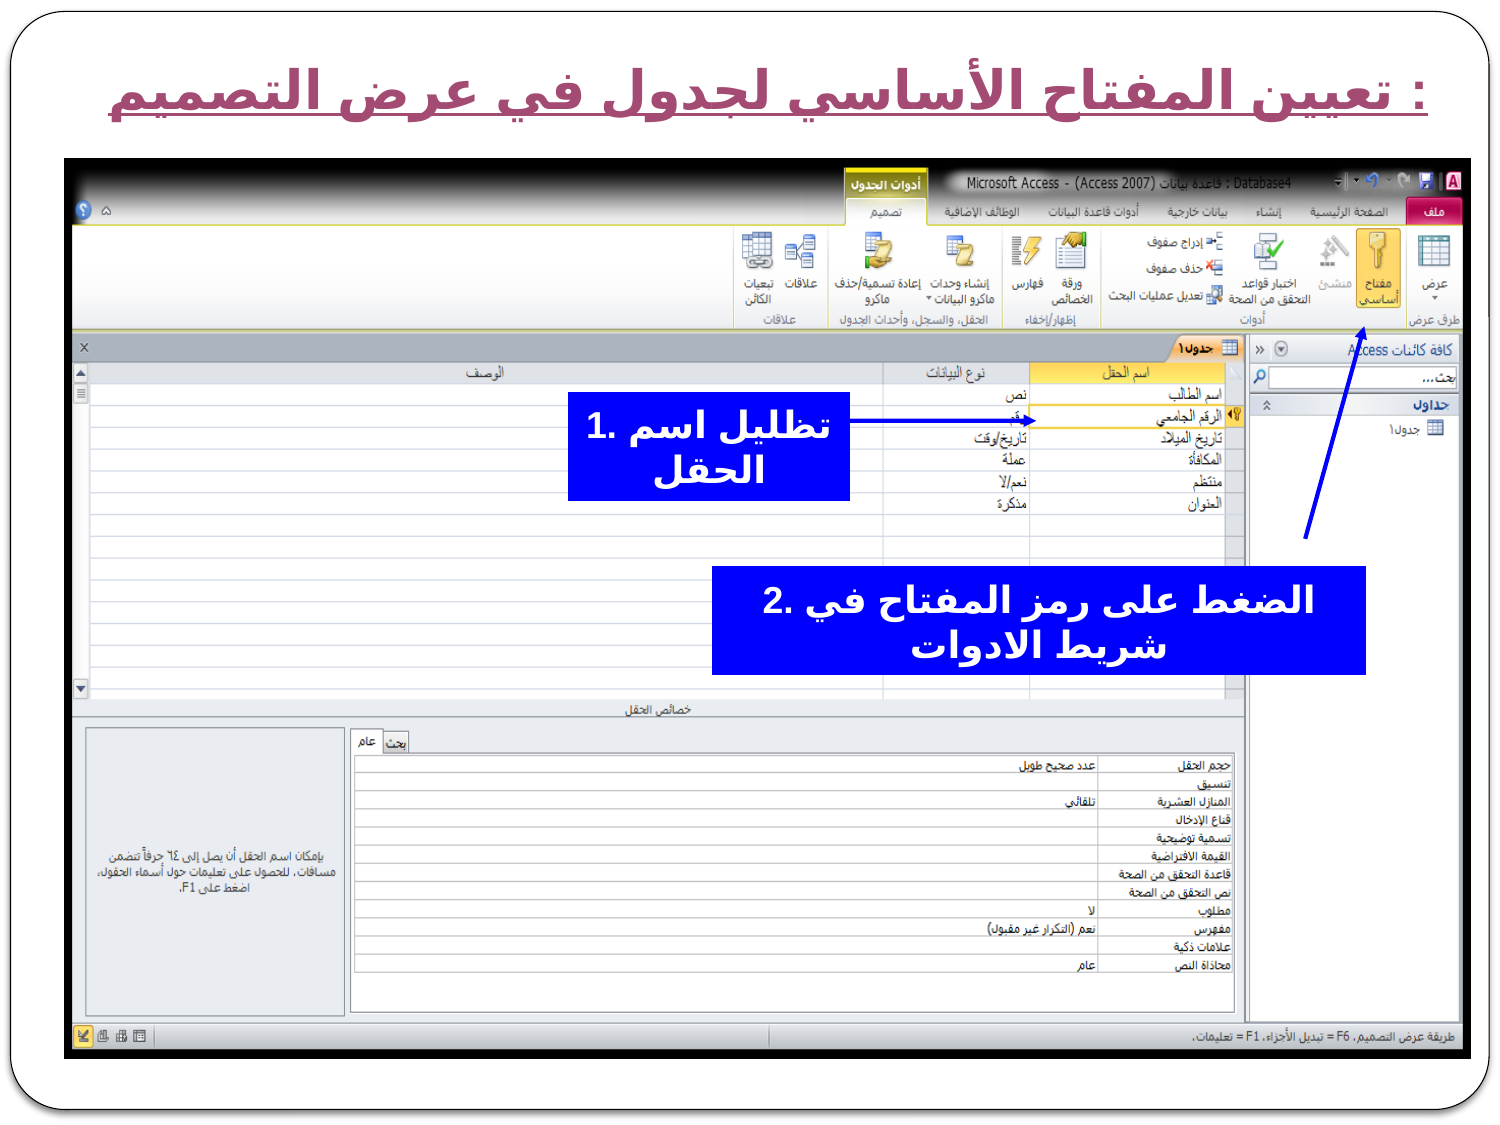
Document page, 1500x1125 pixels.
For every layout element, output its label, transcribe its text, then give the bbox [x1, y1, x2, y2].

picture [64, 158, 1471, 1059]
title تعيين المفتاح الأساسي لجدول في عرض التصميم : [92, 30, 1443, 136]
